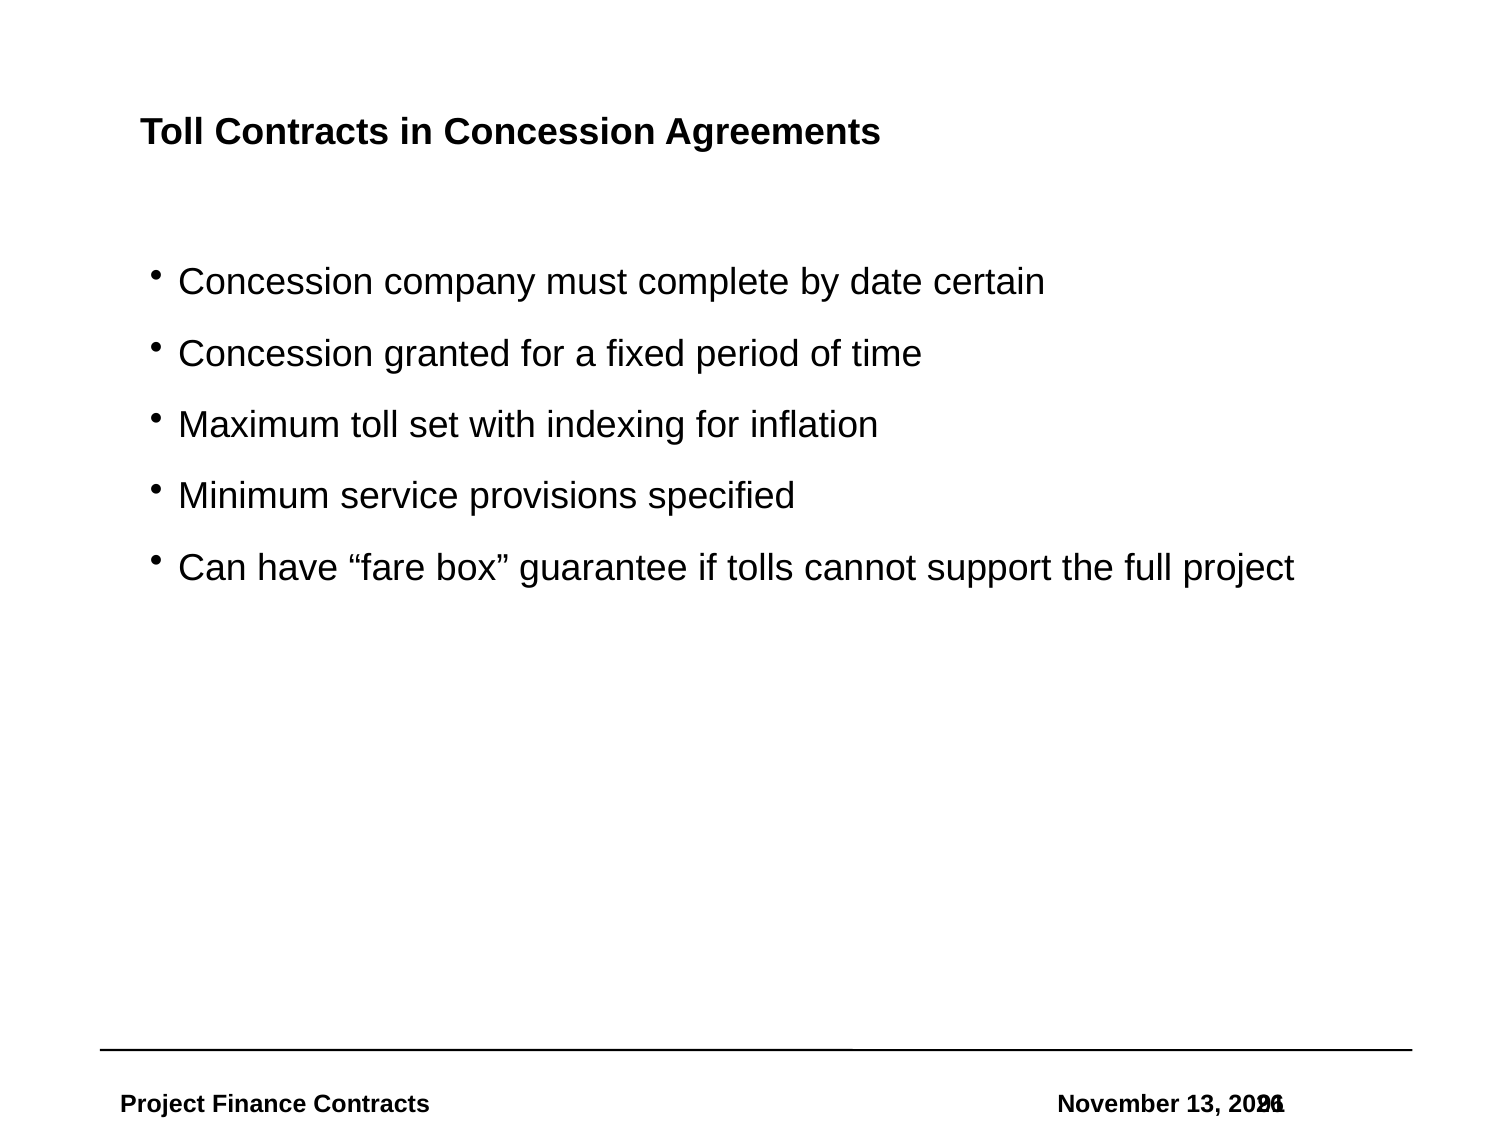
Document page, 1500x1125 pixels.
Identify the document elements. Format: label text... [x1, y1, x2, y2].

list Concession company must complete by date certain Concession granted for a fixed period of time Maximum toll set with indexing for inflation Minimum service provisions specified Can have “fare box” guarantee if tolls cannot support the full project [124, 249, 1376, 1001]
title Toll Contracts in Concession Agreements [124, 99, 1288, 226]
